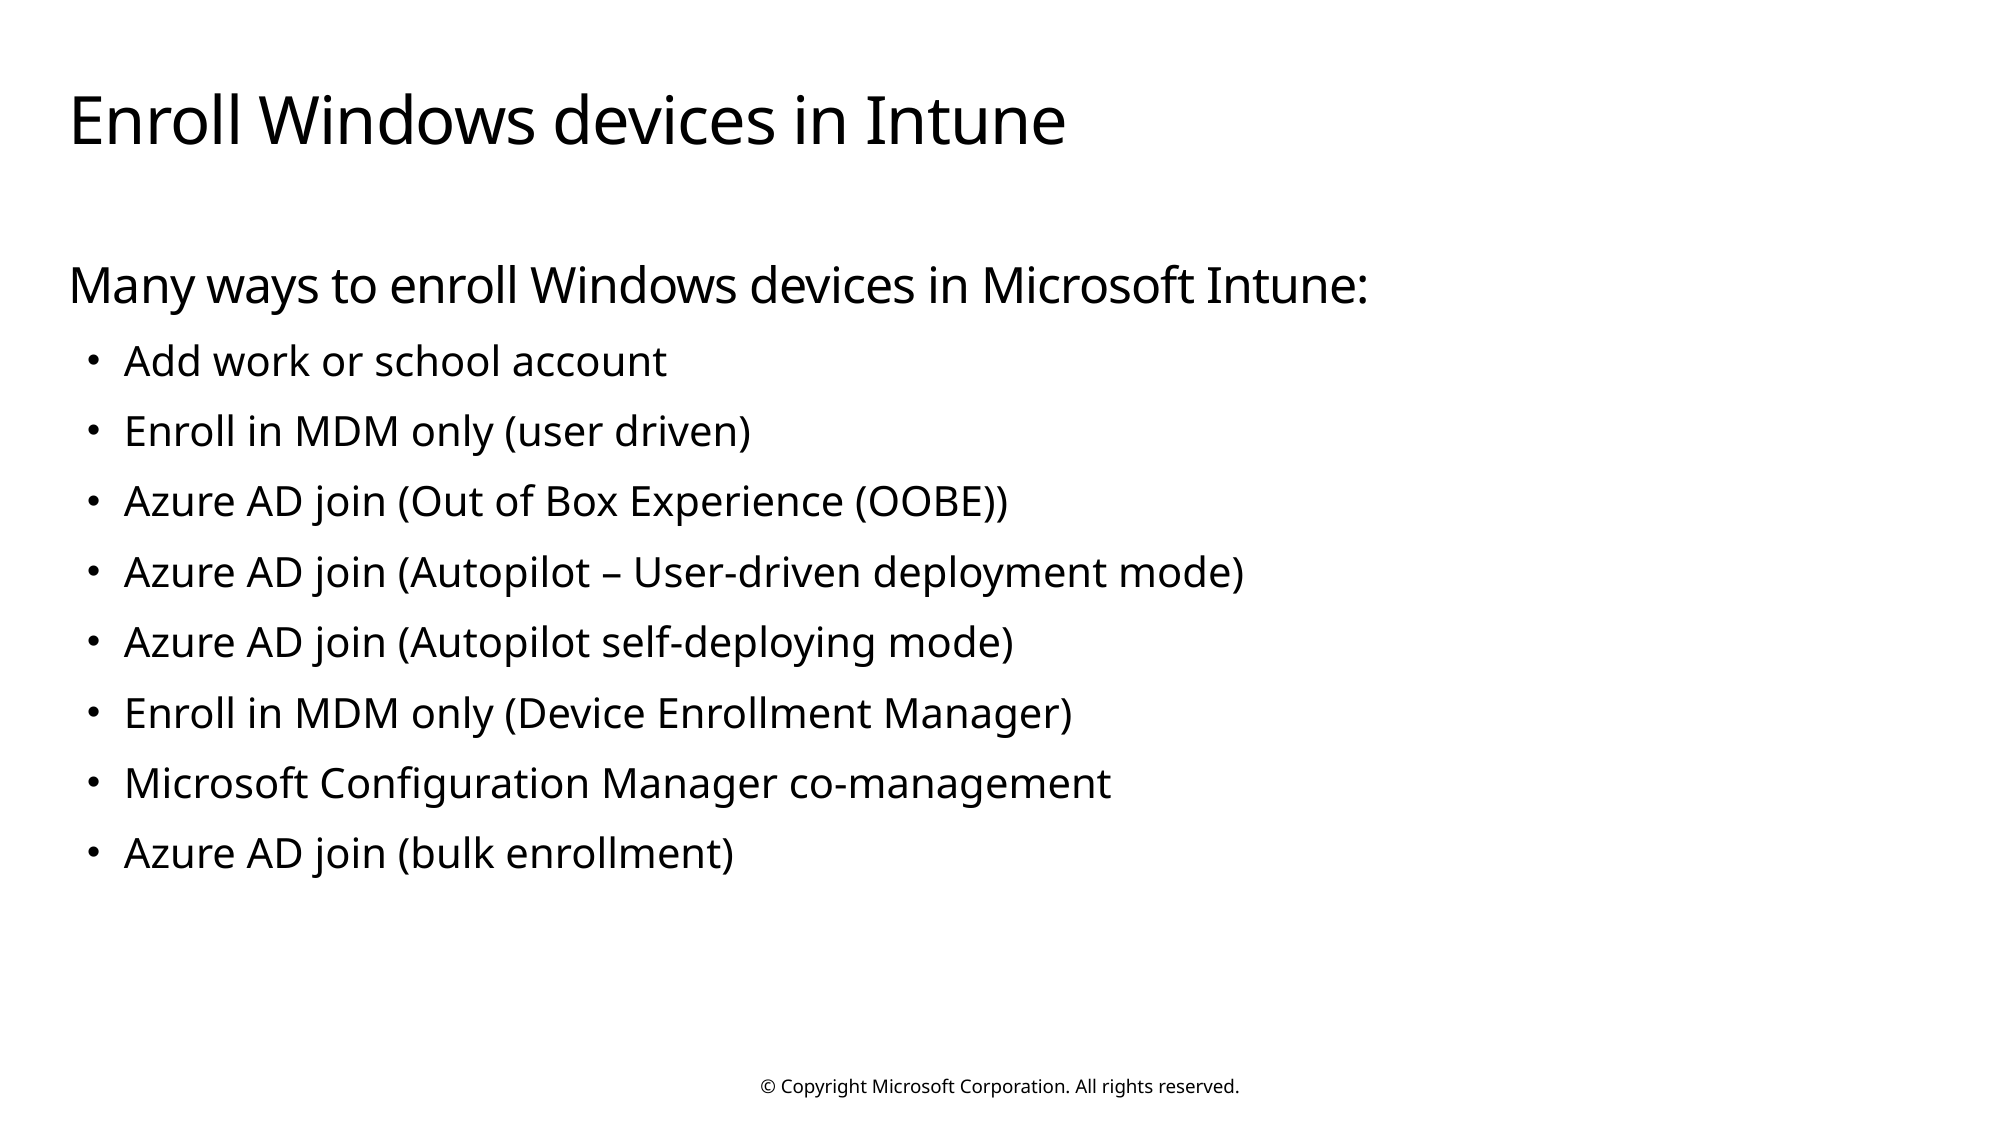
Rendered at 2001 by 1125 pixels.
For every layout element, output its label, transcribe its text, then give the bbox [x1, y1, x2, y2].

list Many ways to enroll Windows devices in Microsoft Intune: Add work or school account Enroll in MDM only (user driven) Azure AD join (Out of Box Experience (OOBE)) Azure AD join (Autopilot – User-driven deployment mode) Azure AD join (Autopilot self-deploying mode) Enroll in MDM only (Device Enrollment Manager) Microsoft Configuration Manager co-management Azure AD join (bulk enrollment) [68, 238, 1930, 984]
title Enroll Windows devices in Intune [68, 72, 1930, 184]
